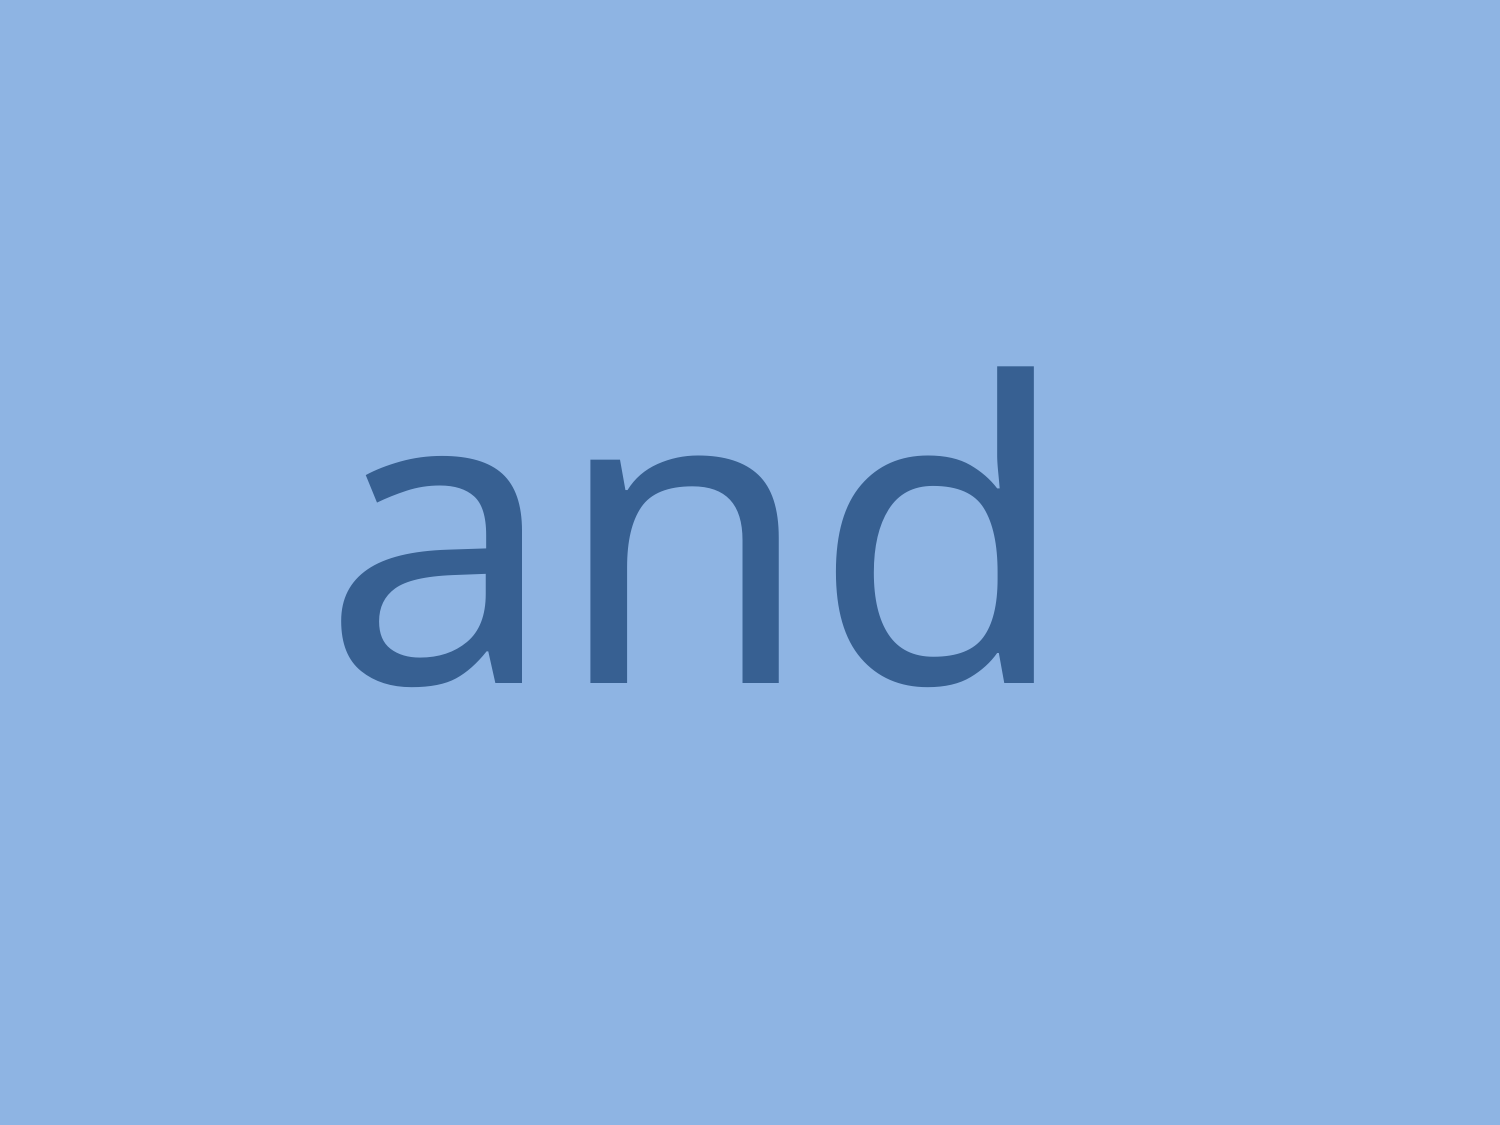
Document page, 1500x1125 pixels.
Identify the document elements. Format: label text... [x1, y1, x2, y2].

text_box and [41, 259, 1459, 775]
